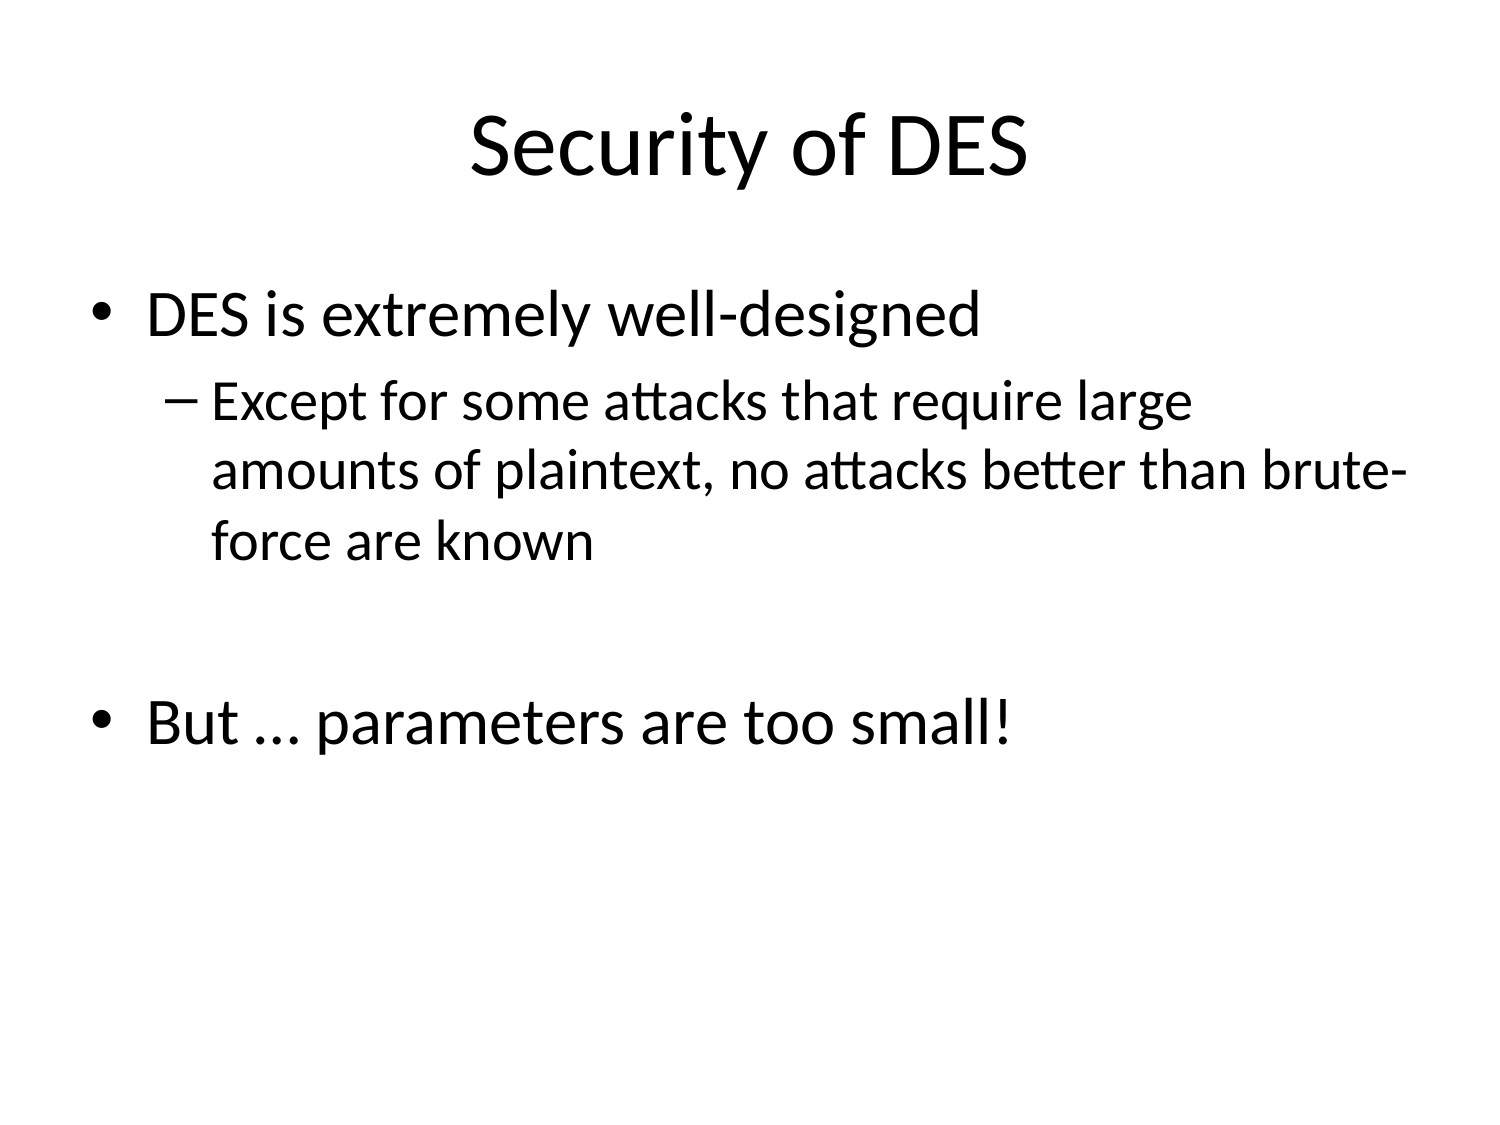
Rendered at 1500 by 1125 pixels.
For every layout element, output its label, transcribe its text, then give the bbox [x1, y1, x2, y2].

list DES is extremely well-designed Except for some attacks that require large amounts of plaintext, no attacks better than brute-force are known But … parameters are too small! [75, 262, 1425, 1005]
title Security of DES [75, 45, 1425, 233]
